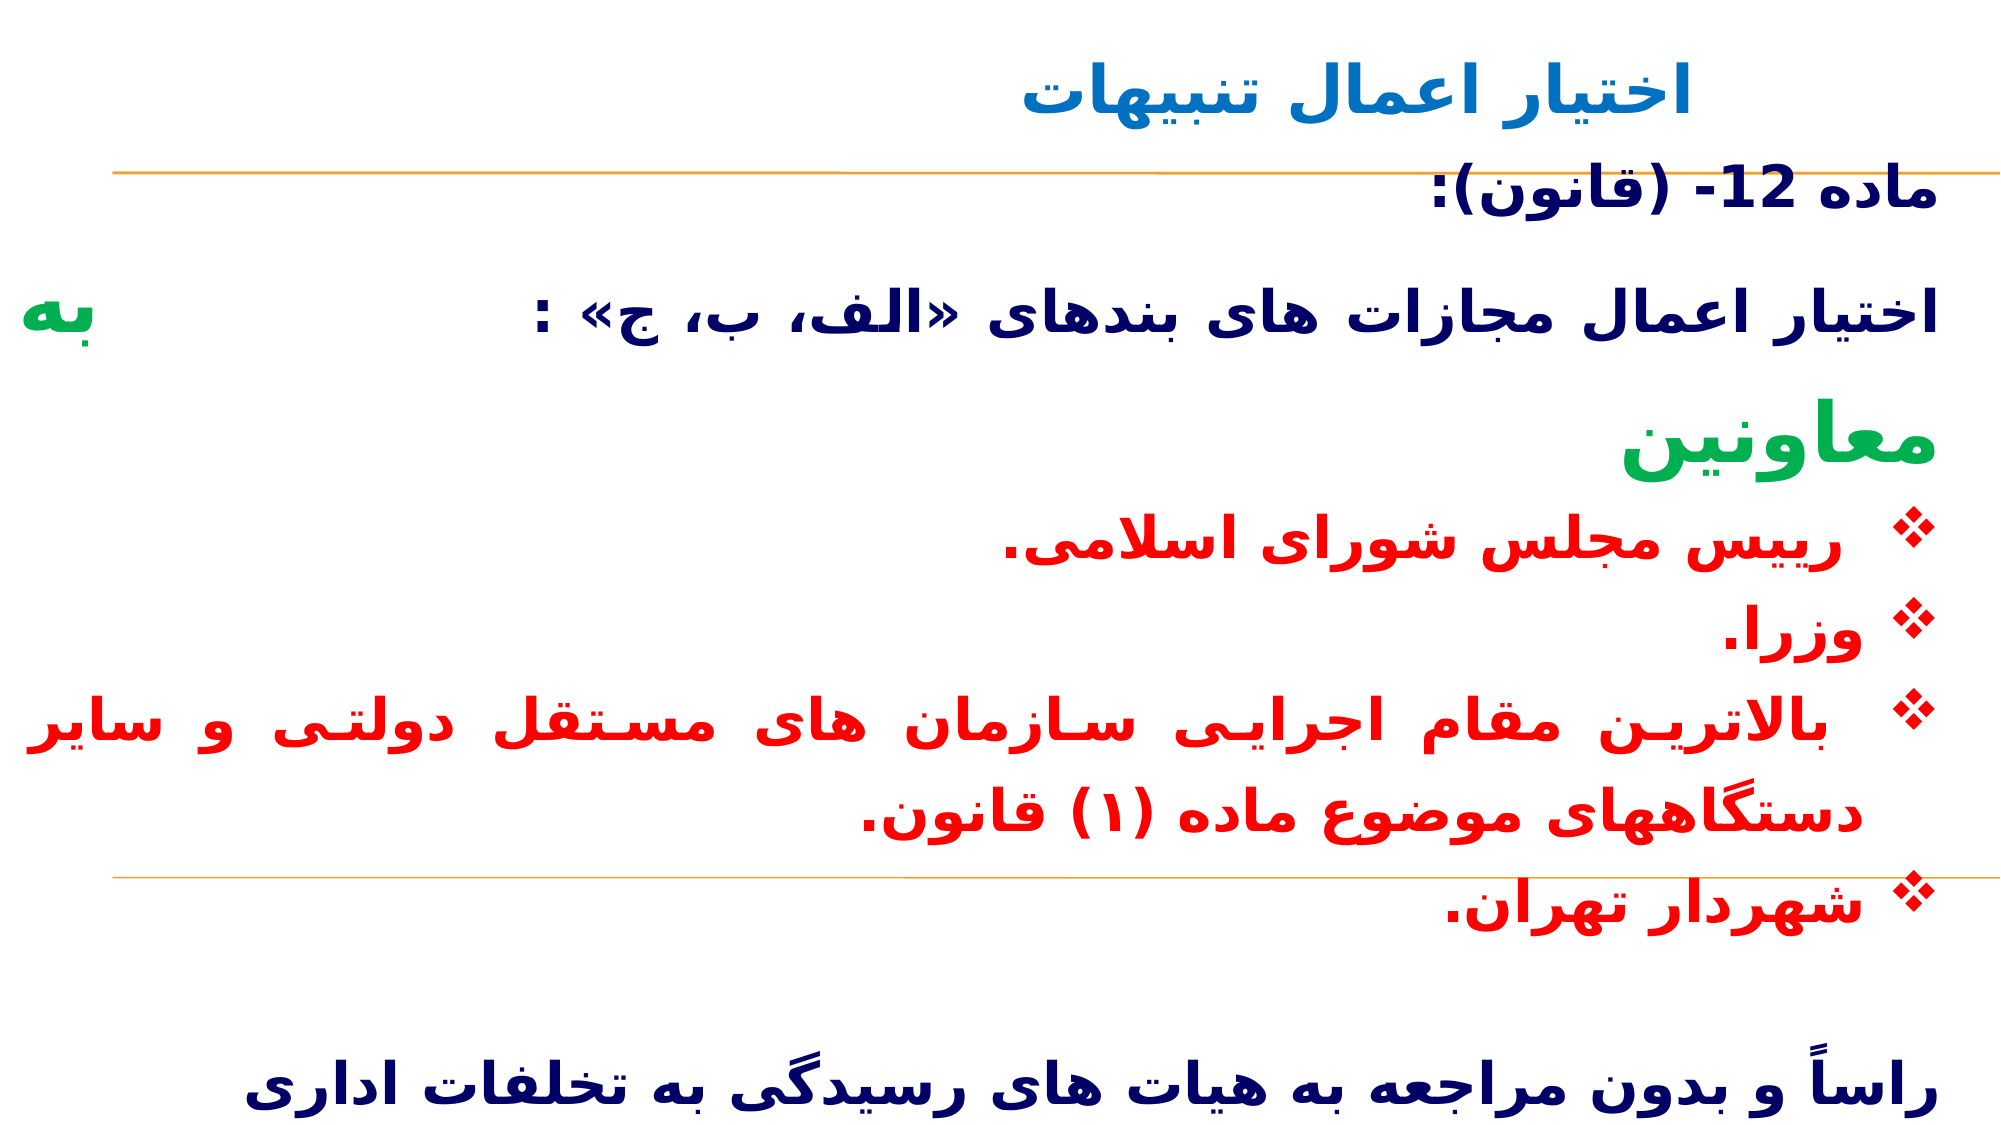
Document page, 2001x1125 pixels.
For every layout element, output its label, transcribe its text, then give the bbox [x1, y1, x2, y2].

text_box ‌ماده 12- (قانون): اختیار اعمال مجازات های بندهای «الف، ب، ج» : به معاونین رییس مجلس شورای اسلامی. وزرا. بالاترین مقام اجرایی سازمان های مستقل دولتی و سایر دستگاههای موضوع ماده (۱) قانون. شهردار تهران. راساً و بدون مراجعه به هیات های رسیدگی به تخلفات اداری [0, 194, 1956, 1050]
text_box اختیار اعمال تنبیهات [269, 34, 1715, 140]
